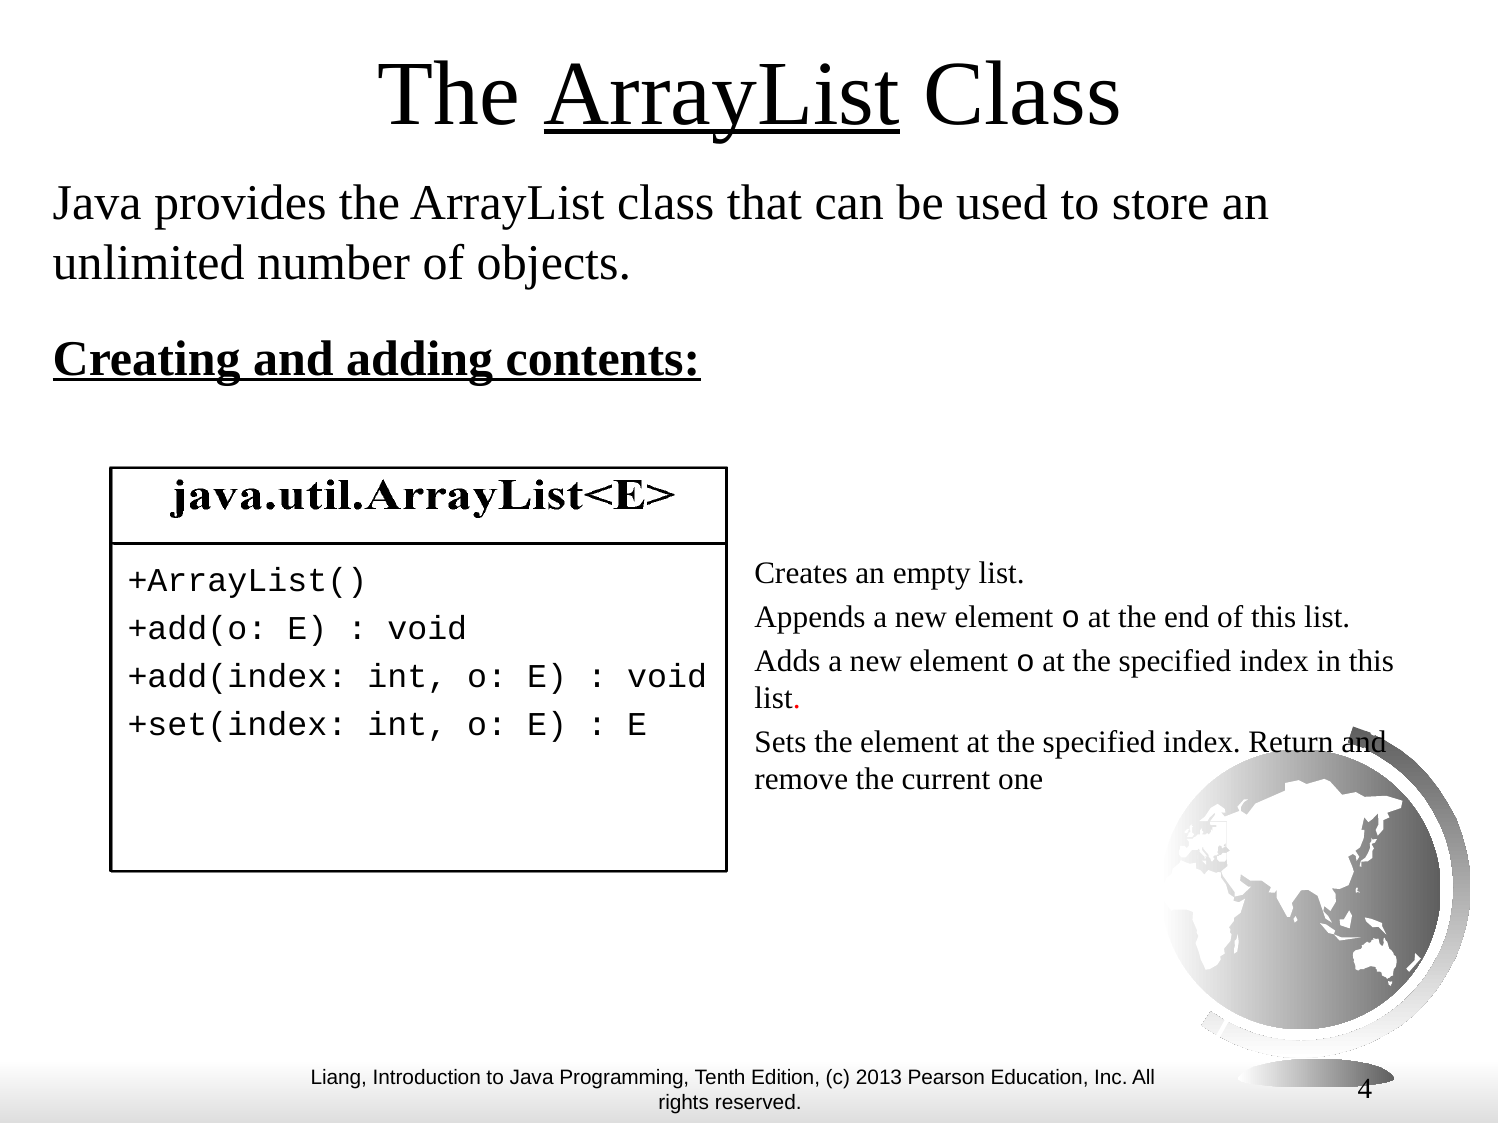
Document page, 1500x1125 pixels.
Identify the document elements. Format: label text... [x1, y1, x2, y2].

picture [92, 452, 728, 926]
text_box Creates an empty list. Appends a new element o at the end of this list. Adds a new element o at the specified index in this list. Sets the element at the specified index. Return and remove the current one [739, 545, 1413, 807]
text_box 4 [1074, 1049, 1388, 1125]
title The ArrayList Class [112, 24, 1388, 150]
list Java provides the ArrayList class that can be used to store an unlimited number of objects. Creating and adding contents: [37, 162, 1450, 363]
text_box +ArrayList() +add(o: E) : void +add(index: int, o: E) : void +set(index: int, o: E) : E [732, 550, 863, 753]
